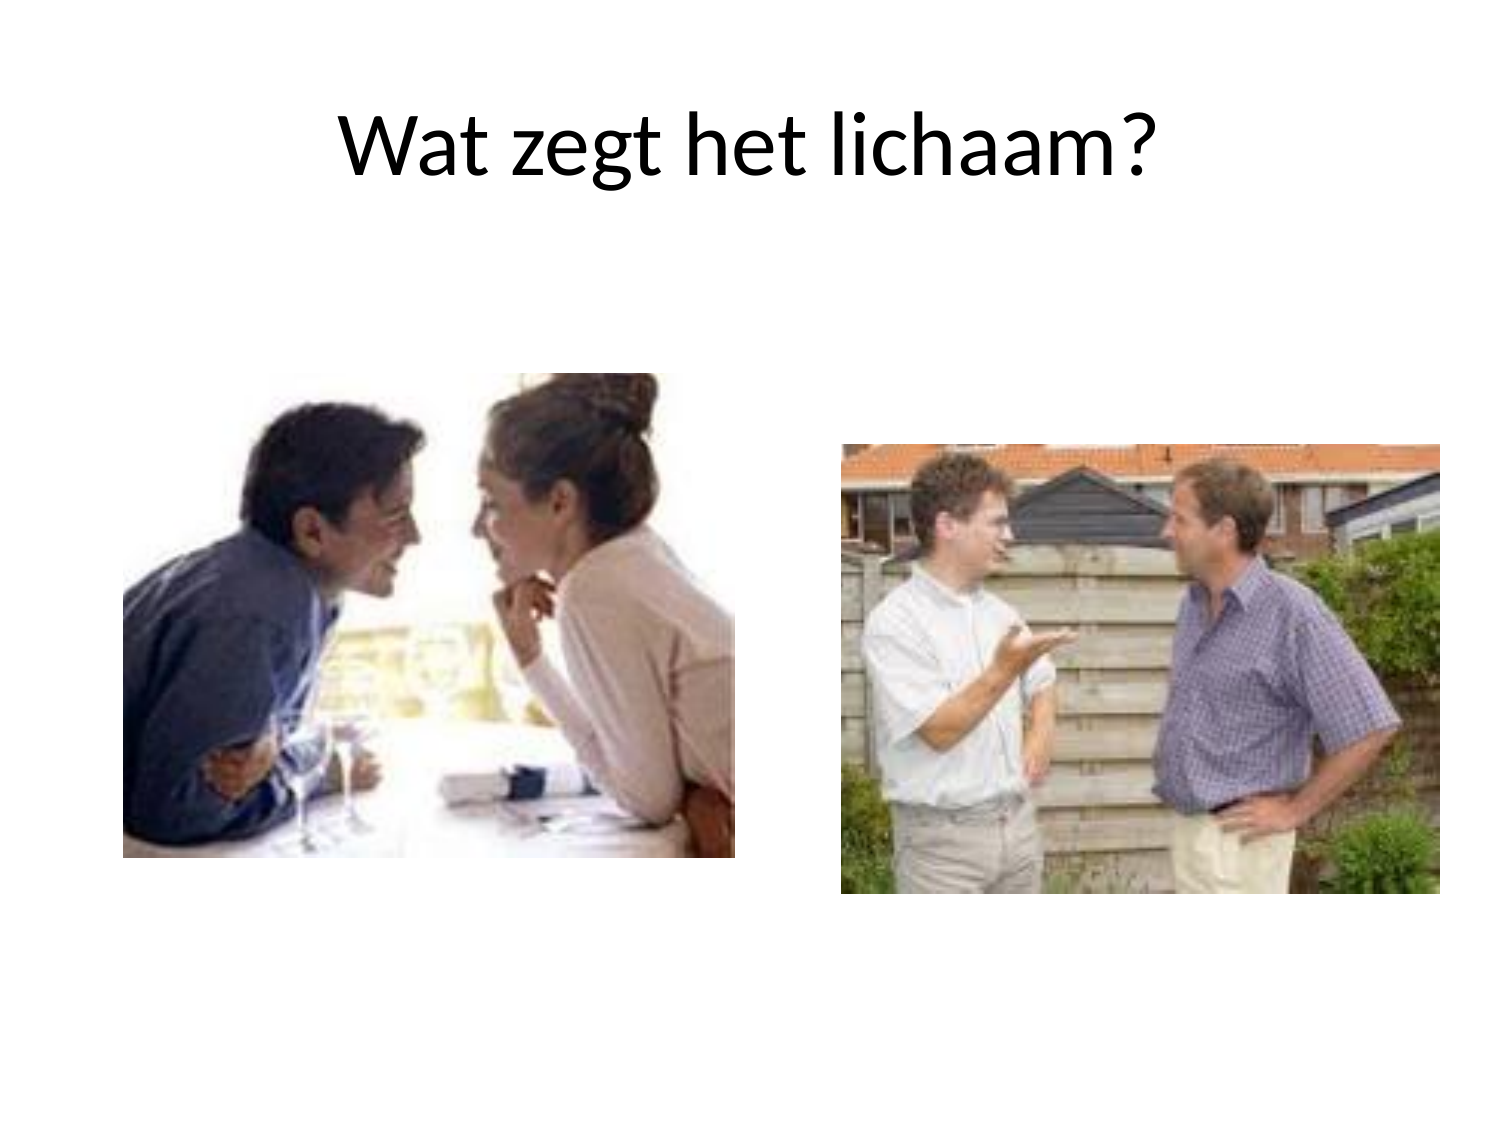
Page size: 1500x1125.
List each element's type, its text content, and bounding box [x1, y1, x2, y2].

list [123, 373, 735, 858]
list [840, 444, 1440, 894]
title Wat zegt het lichaam? [75, 45, 1425, 233]
